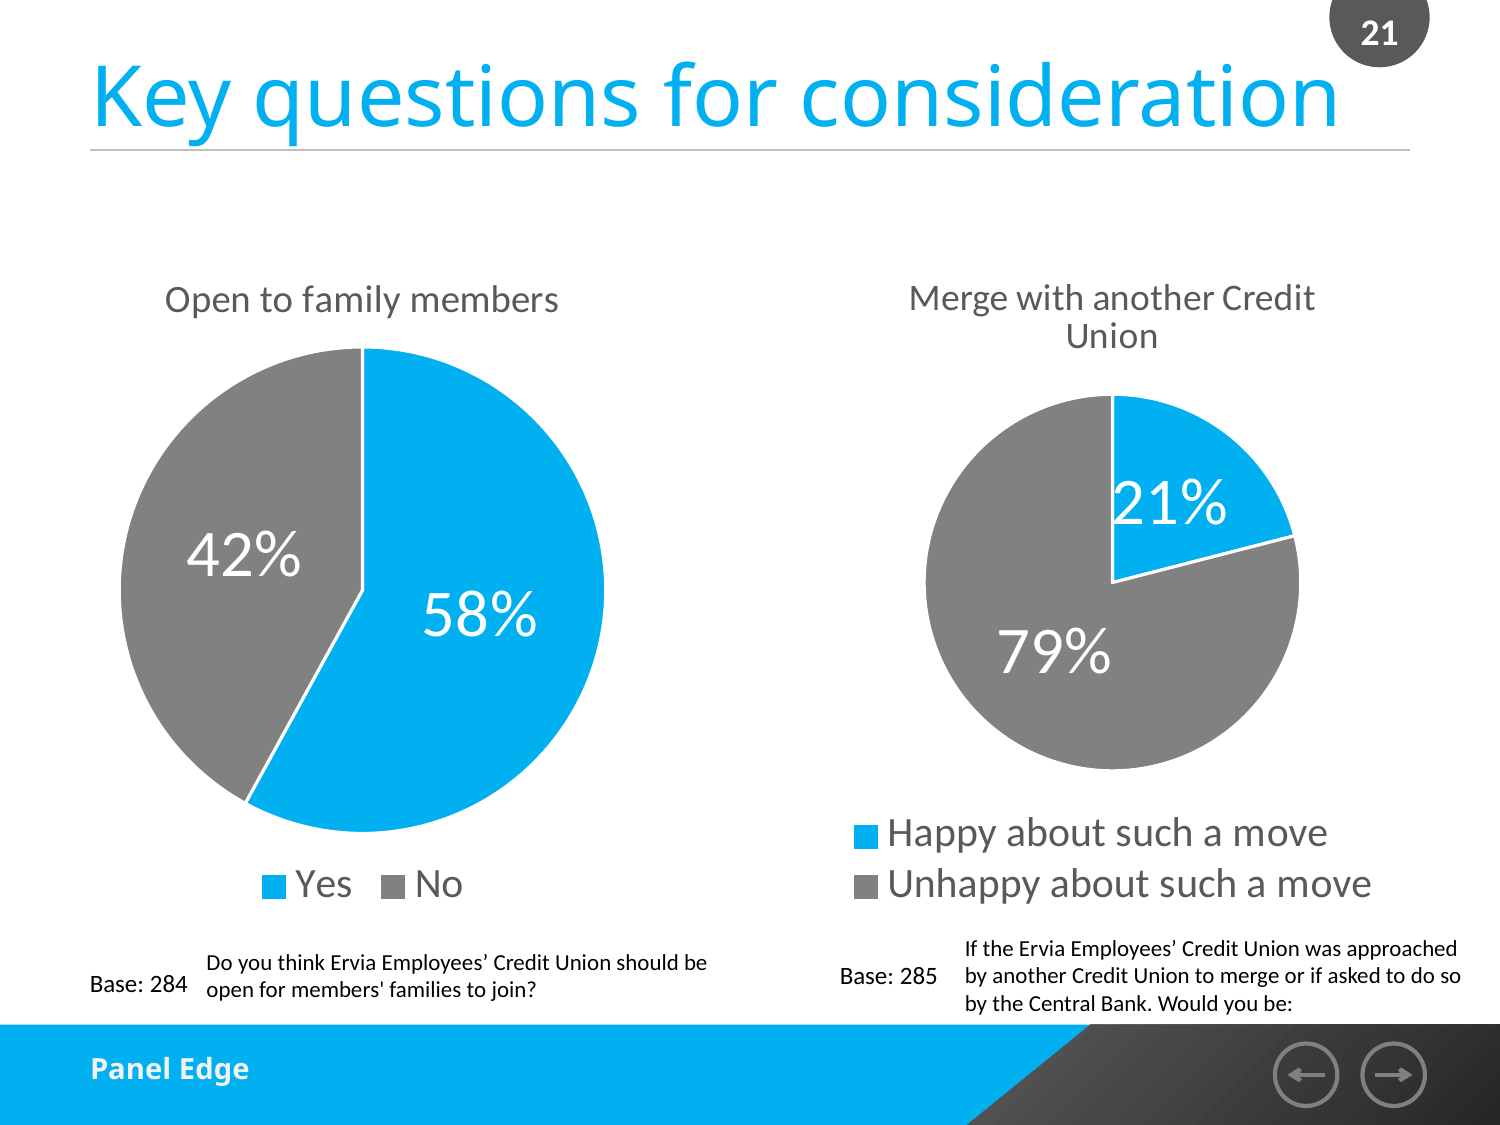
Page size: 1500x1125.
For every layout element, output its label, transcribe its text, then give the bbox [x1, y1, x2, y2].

footer Panel Edge [75, 1040, 550, 1100]
chart [37, 249, 688, 917]
title Key questions for consideration [75, 33, 1425, 152]
text_box Base: 284 [75, 959, 191, 1005]
slide_number 21 [1331, 0, 1428, 60]
text_box Base: 285 [825, 952, 950, 998]
text_box If the Ervia Employees’ Credit Union was approached by another Credit Union to merge or if asked to do so by the Central Bank. Would you be: [950, 926, 1500, 1024]
text_box Do you think Ervia Employees’ Credit Union should be open for members' families to join? [191, 940, 742, 1010]
chart [787, 249, 1438, 917]
